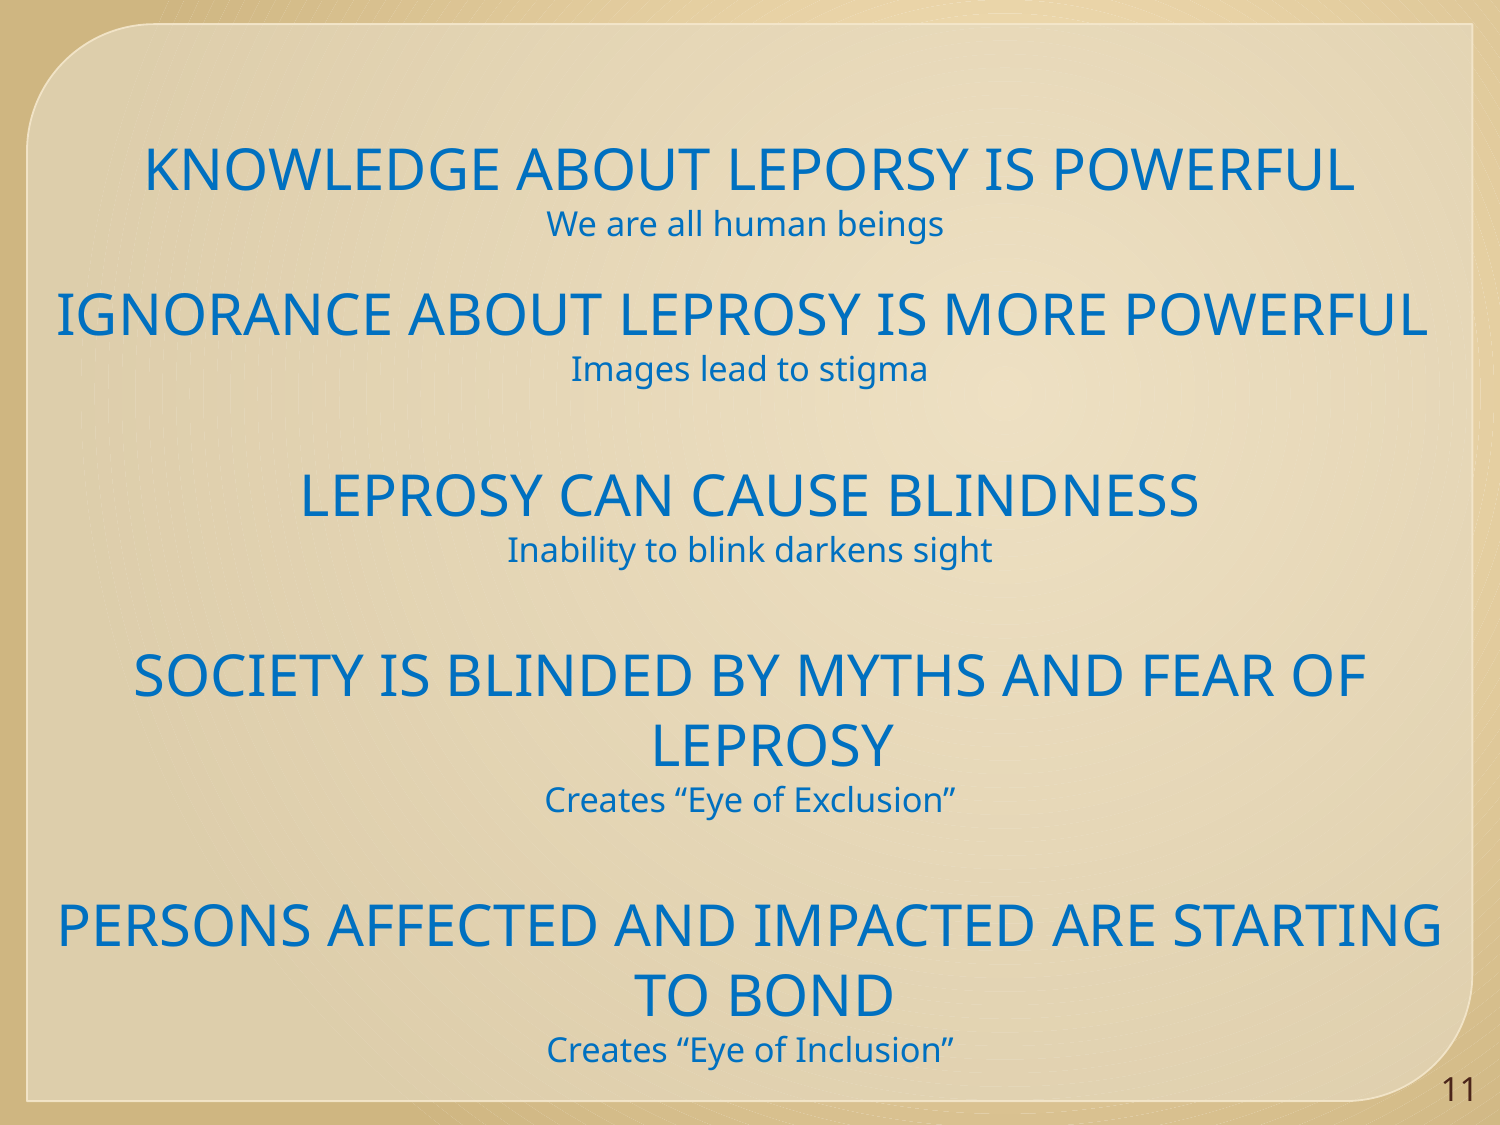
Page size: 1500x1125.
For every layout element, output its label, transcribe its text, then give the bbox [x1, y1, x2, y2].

list KNOWLEDGE ABOUT LEPORSY IS POWERFUL We are all human beings IGNORANCE ABOUT LEPROSY IS MORE POWERFUL Images lead to stigma LEPROSY CAN CAUSE BLINDNESS Inability to blink darkens sight SOCIETY IS BLINDED BY MYTHS AND FEAR OF LEPROSY Creates “Eye of Exclusion” PERSONS AFFECTED AND IMPACTED ARE STARTING TO BOND Creates “Eye of Inclusion” [37, 125, 1463, 1085]
slide_number 11 [1417, 1068, 1494, 1114]
